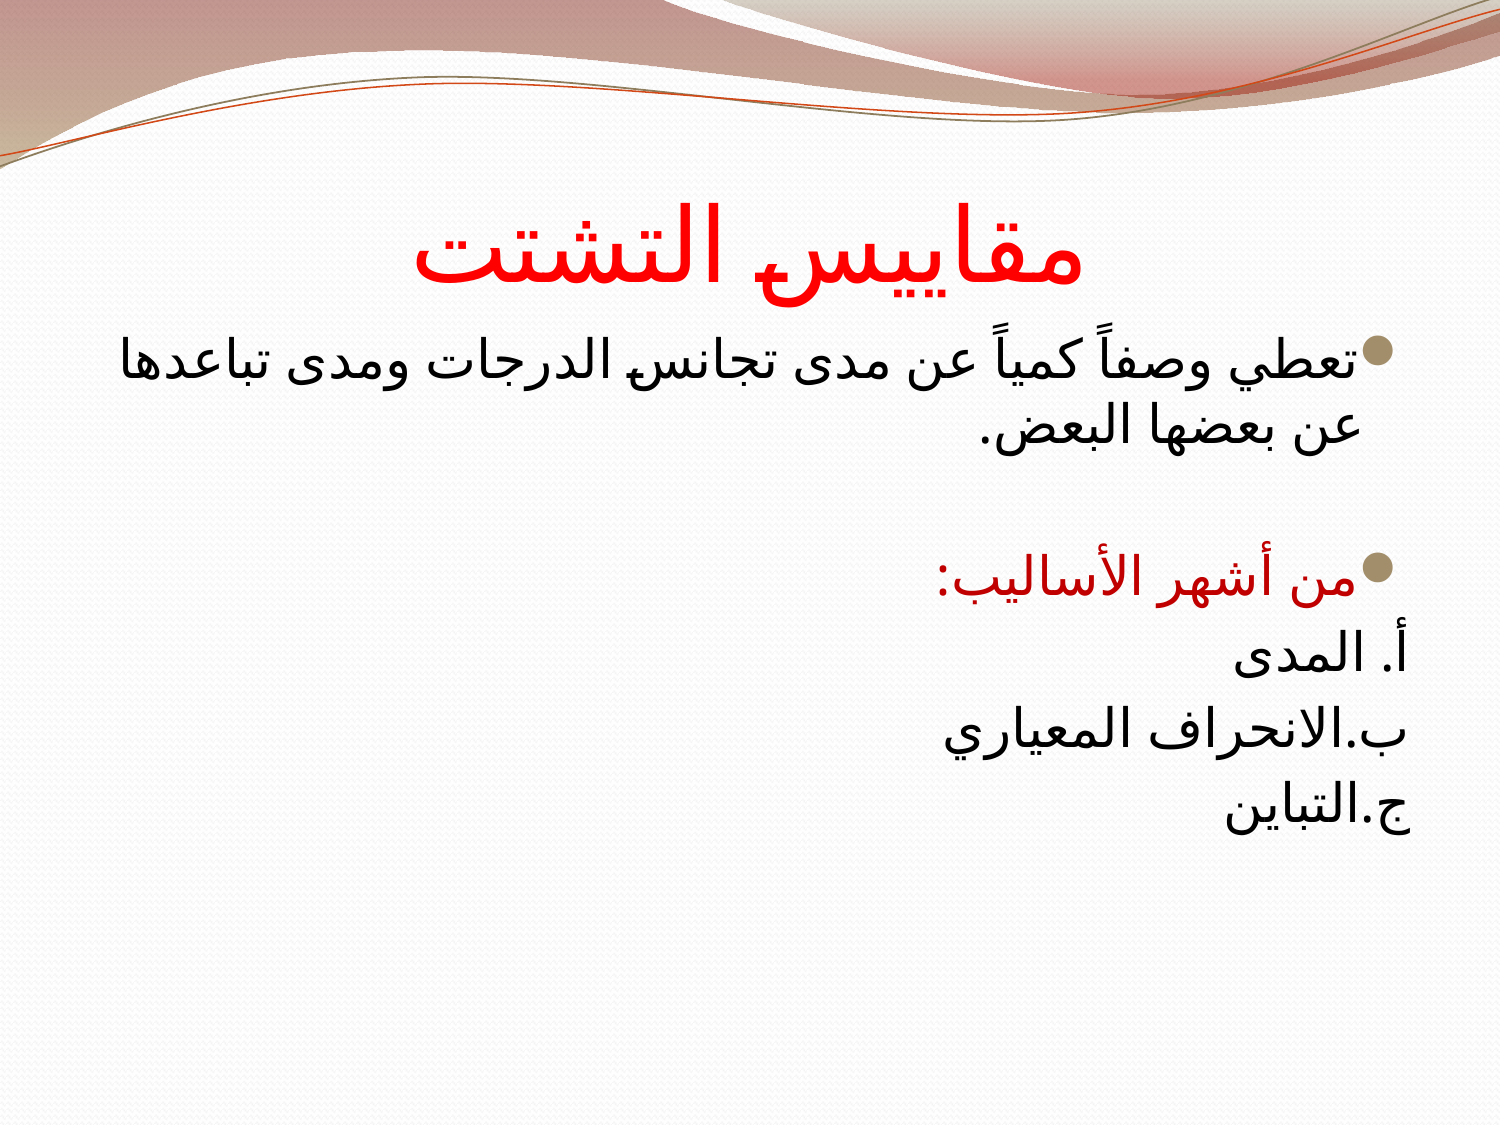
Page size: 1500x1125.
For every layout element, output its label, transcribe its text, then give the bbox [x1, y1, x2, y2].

title مقاييس التشتت [75, 115, 1425, 303]
list تعطي وصفاً كمياً عن مدى تجانس الدرجات ومدى تباعدها عن بعضها البعض. من أشهر الأساليب: أ. المدى ب.الانحراف المعياري ج.التباين [75, 317, 1425, 1038]
